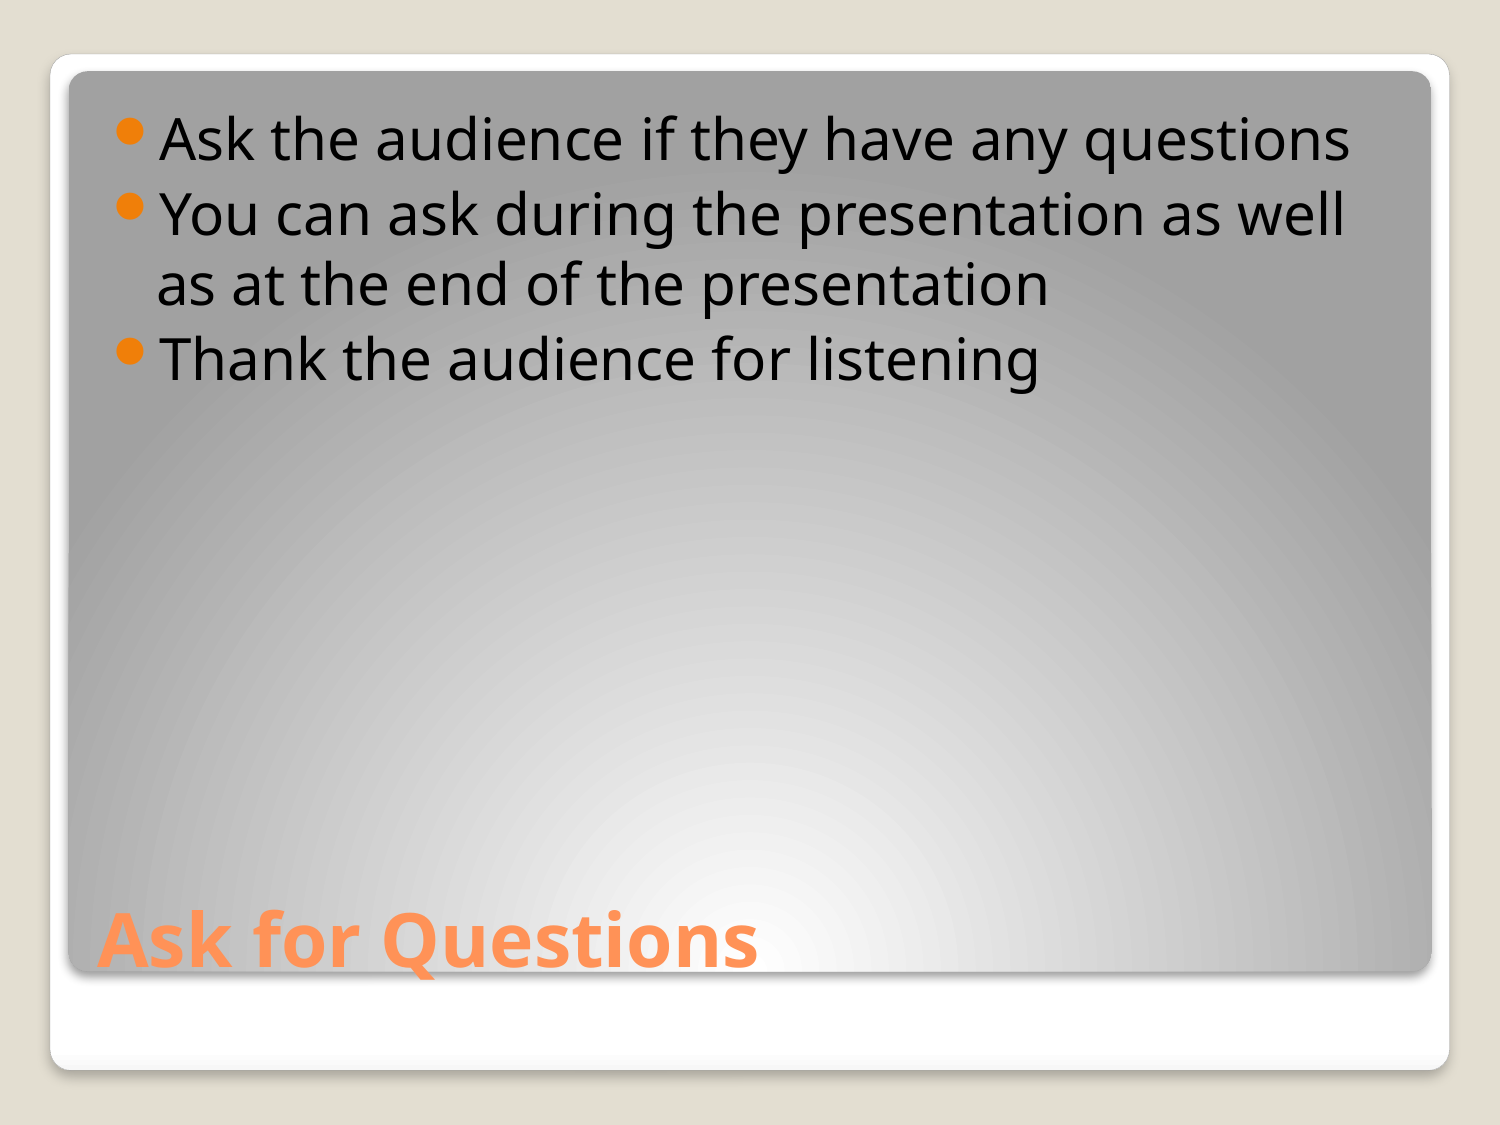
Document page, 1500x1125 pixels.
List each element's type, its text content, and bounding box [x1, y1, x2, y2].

title Ask for Questions [82, 817, 1425, 990]
list Ask the audience if they have any questions You can ask during the presentation as well as at the end of the presentation Thank the audience for listening [82, 86, 1425, 774]
